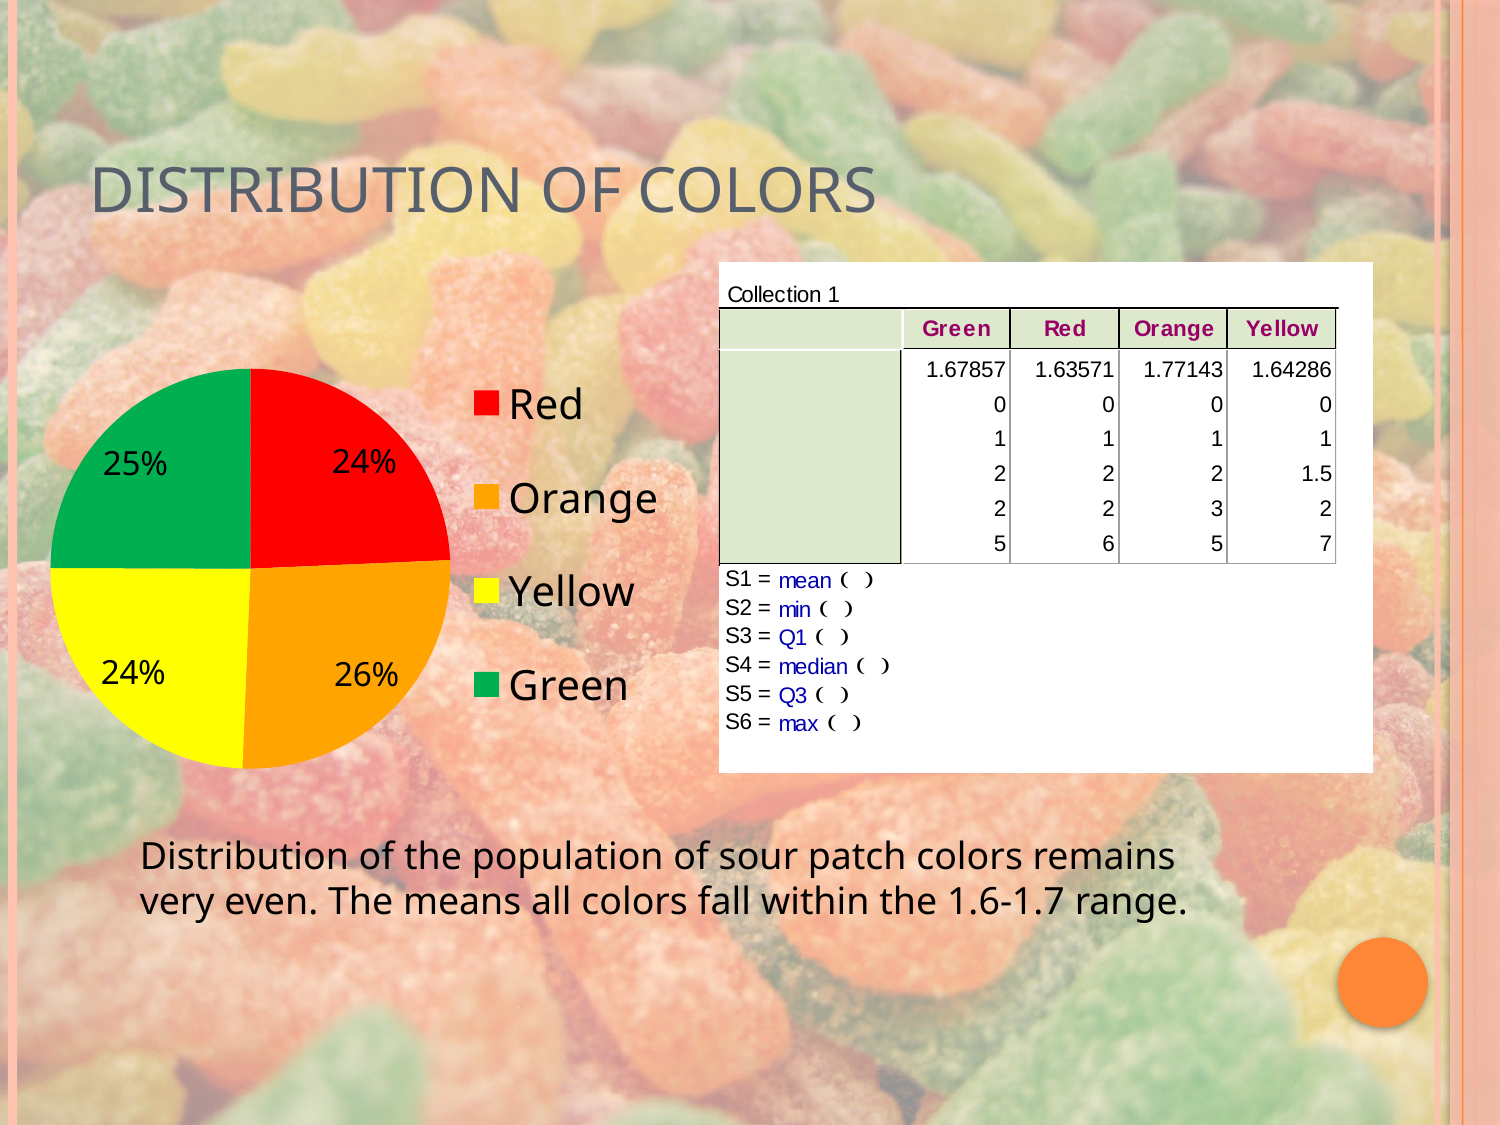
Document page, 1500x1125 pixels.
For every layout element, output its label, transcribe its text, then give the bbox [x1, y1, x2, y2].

text_box Distribution of the population of sour patch colors remains very even. The means all colors fall within the 1.6-1.7 range. [125, 824, 1225, 930]
title distribution of colors [75, 45, 1300, 233]
chart [36, 274, 688, 863]
picture [718, 261, 1376, 776]
